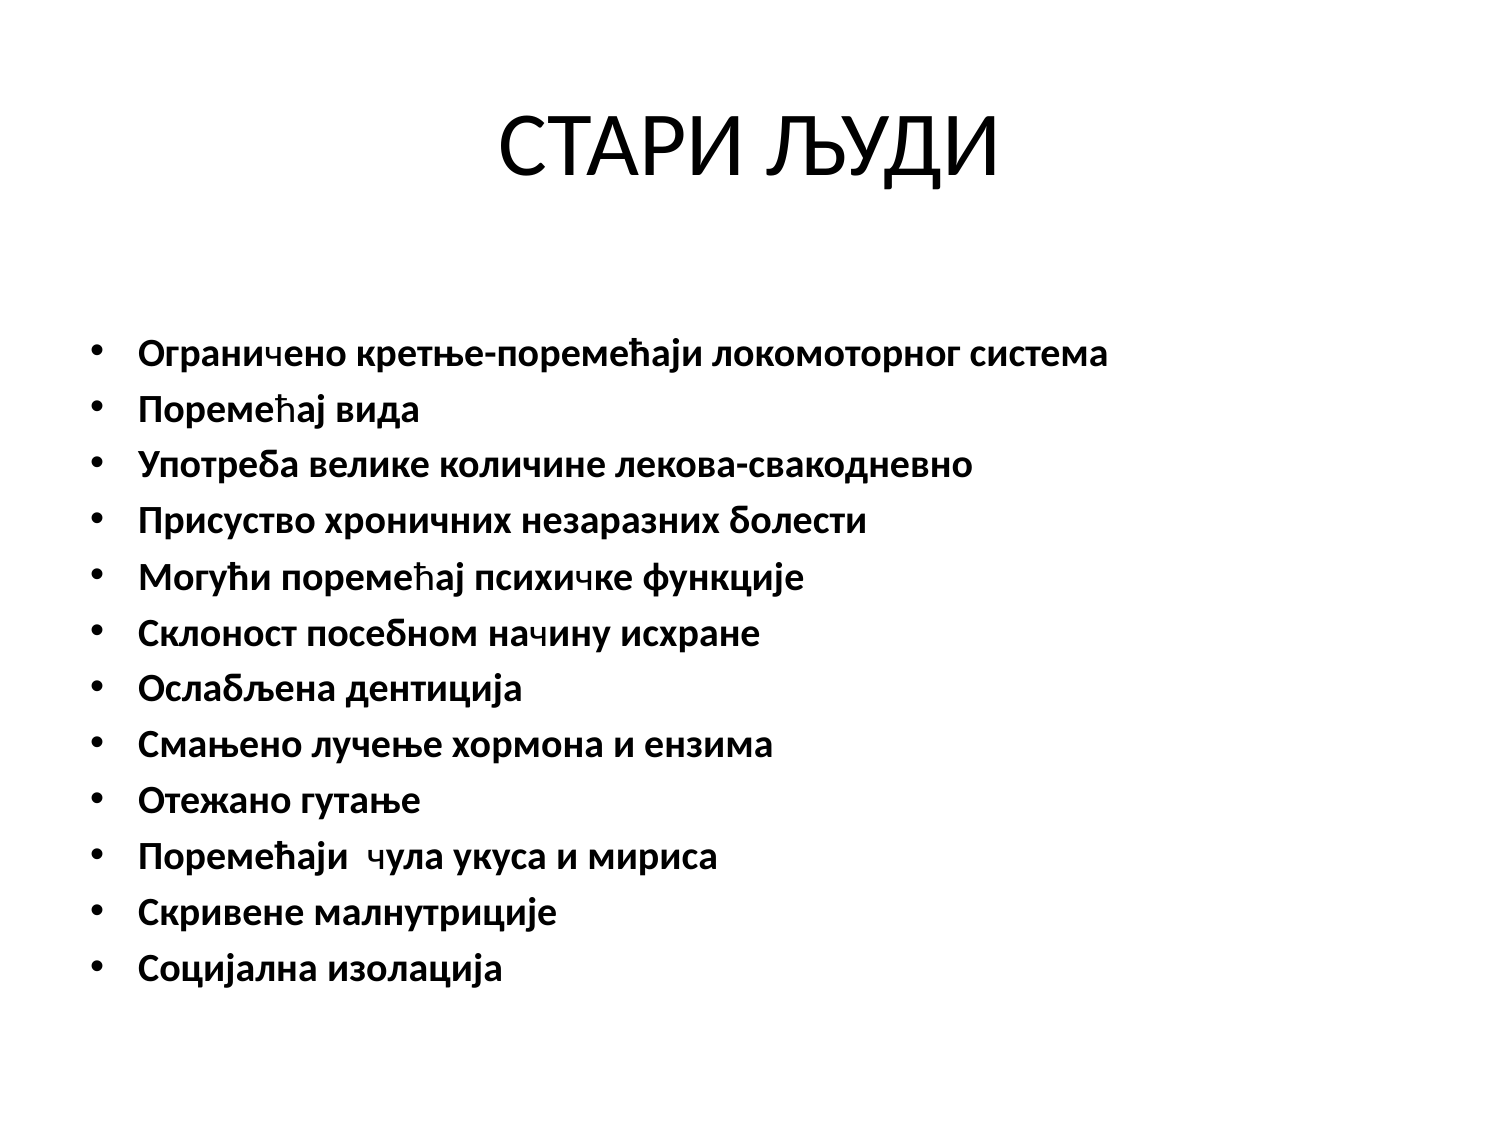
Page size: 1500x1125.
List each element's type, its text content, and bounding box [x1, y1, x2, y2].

list Ограничено кретње-поремећаји локомоторног система Поремећај вида Употреба велике количине лекова-свакодневно Присуство хроничних незаразних болести Могући поремећај психичке функције Склоност посебном начину исхране Ослабљена дентиција Смањено лучење хормона и ензима Отежано гутање Поремећаји чула укуса и мириса Скривене малнутриције Социјална изолација [75, 262, 1425, 1005]
title СТАРИ ЉУДИ [75, 45, 1425, 233]
